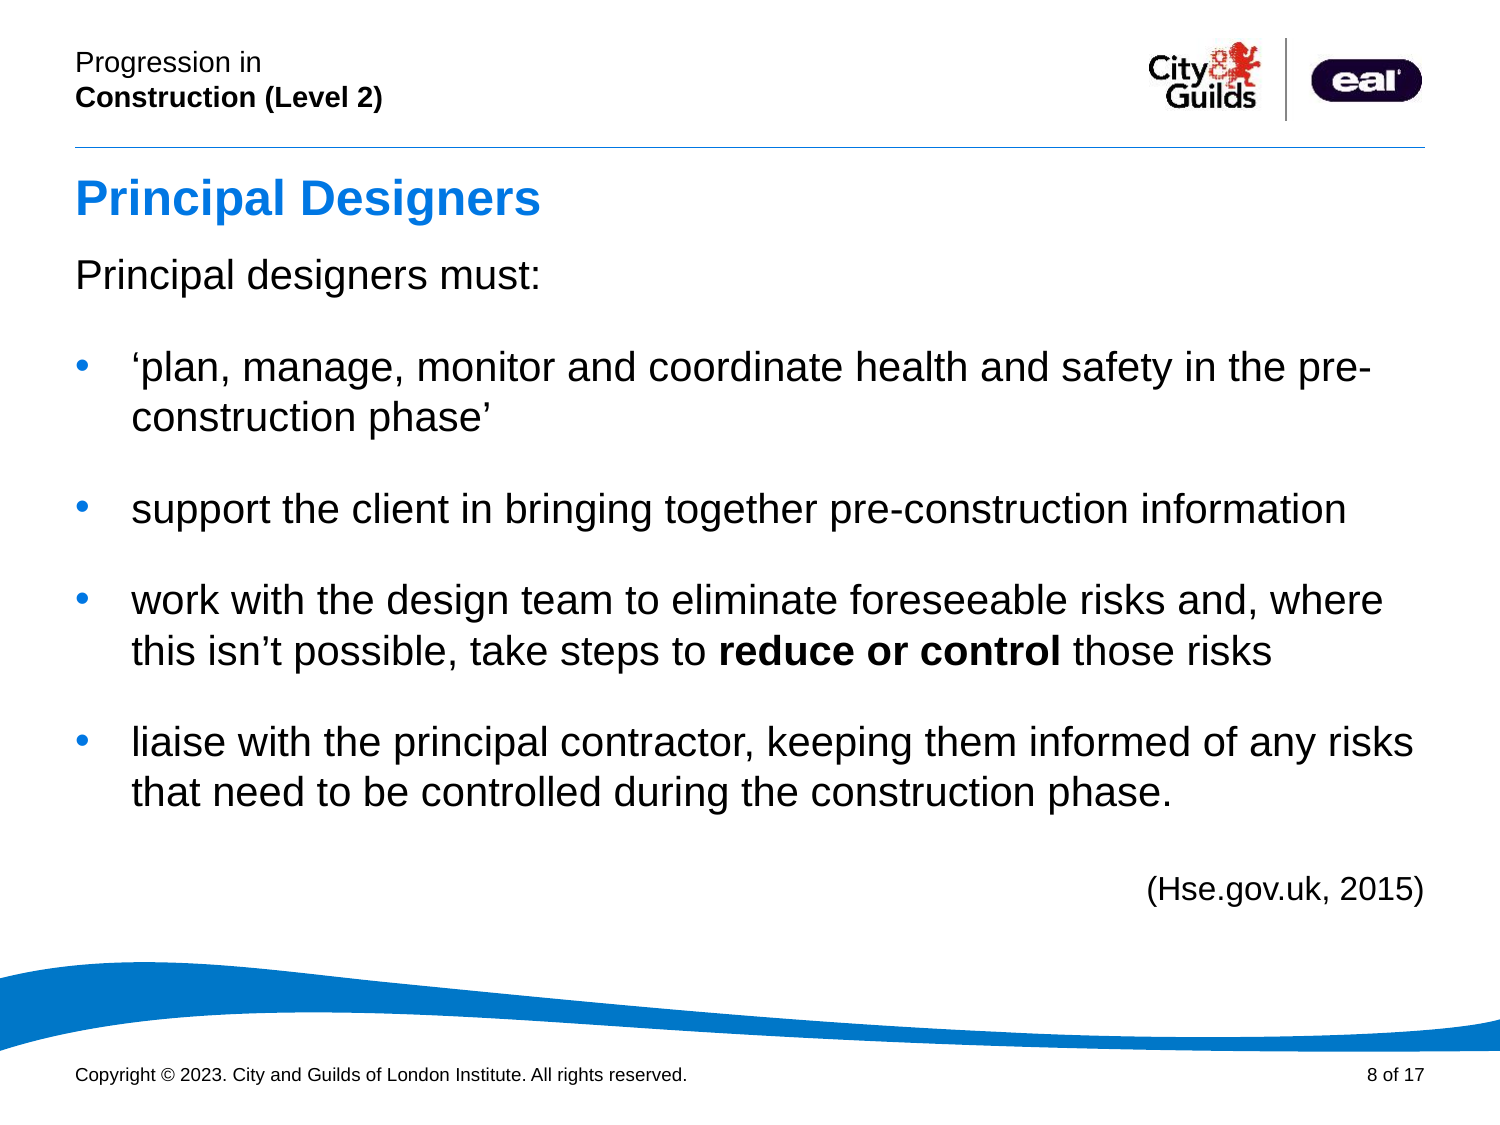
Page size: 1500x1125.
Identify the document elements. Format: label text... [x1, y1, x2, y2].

list Principal designers must: ‘plan, manage, monitor and coordinate health and safety in the pre-construction phase’ support the client in bringing together pre-construction information work with the design team to eliminate foreseeable risks and, where this isn’t possible, take steps to reduce or control those risks liaise with the principal contractor, keeping them informed of any risks that need to be controlled during the construction phase. (Hse.gov.uk, 2015) [74, 247, 1426, 946]
picture [1149, 38, 1422, 121]
title Principal Designers [74, 165, 1426, 229]
